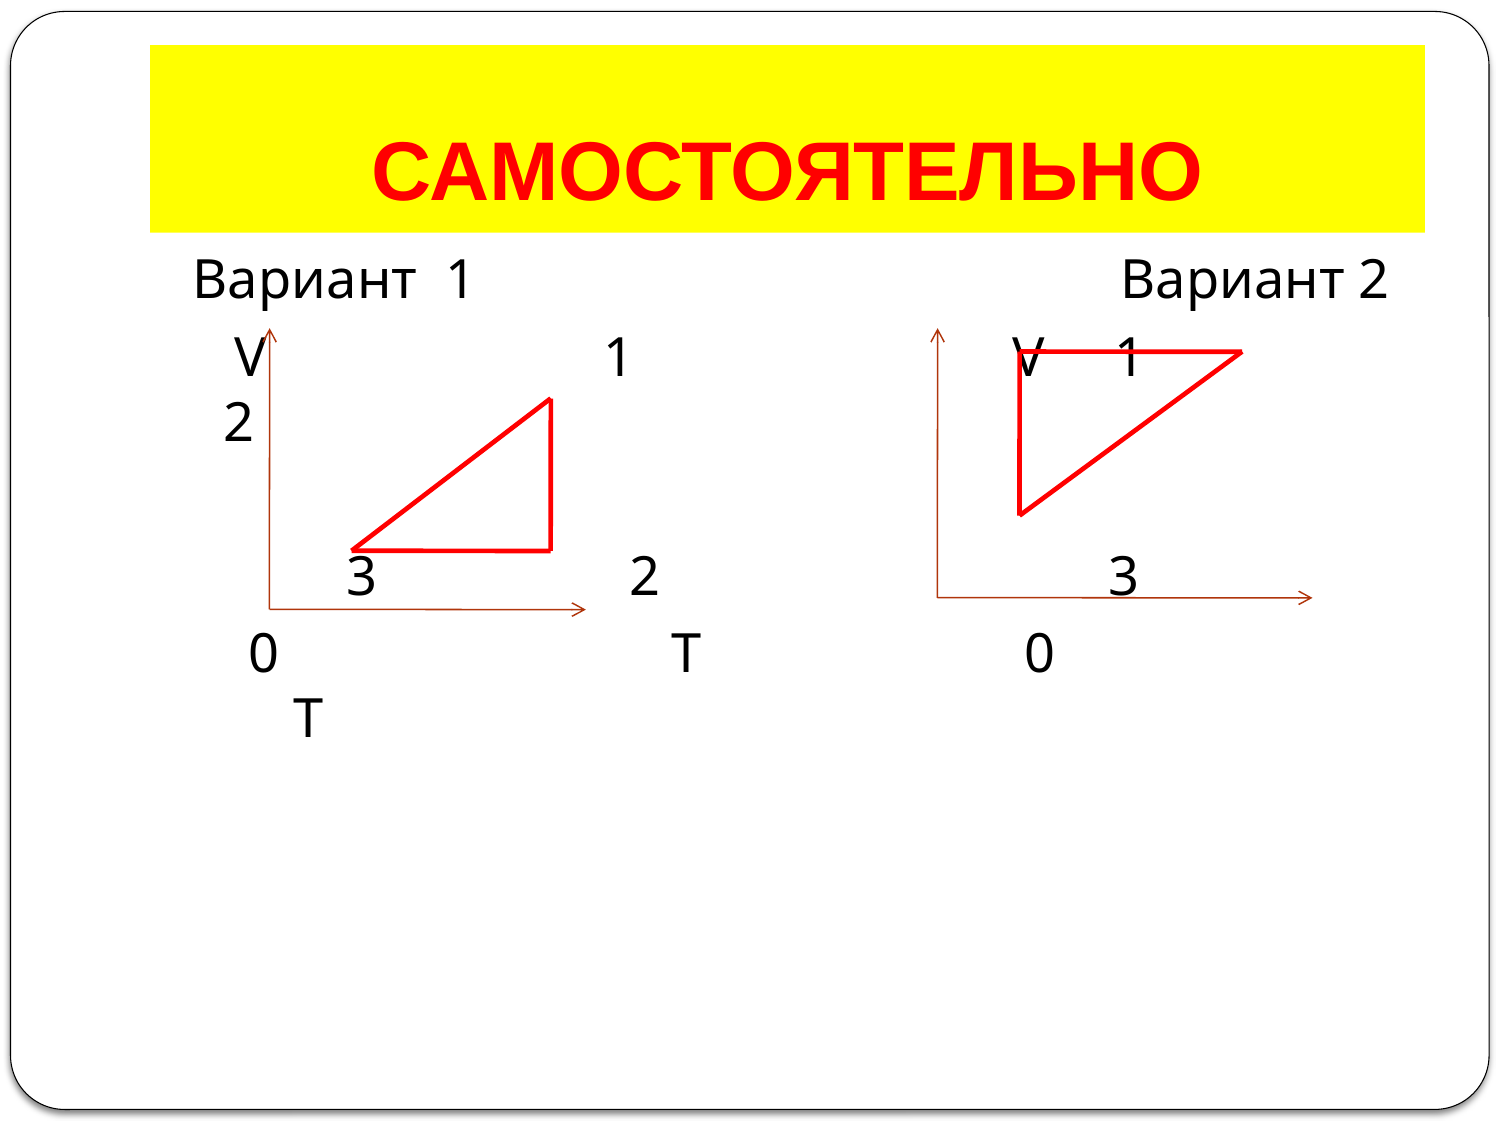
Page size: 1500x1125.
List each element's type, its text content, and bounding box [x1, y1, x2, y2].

list Вариант 1 Вариант 2 V 1 V 1 2 3 2 3 0 T 0 T [150, 237, 1425, 988]
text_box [351, 398, 551, 550]
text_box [1019, 360, 1243, 516]
title САМОСТОЯТЕЛЬНО [150, 45, 1425, 233]
